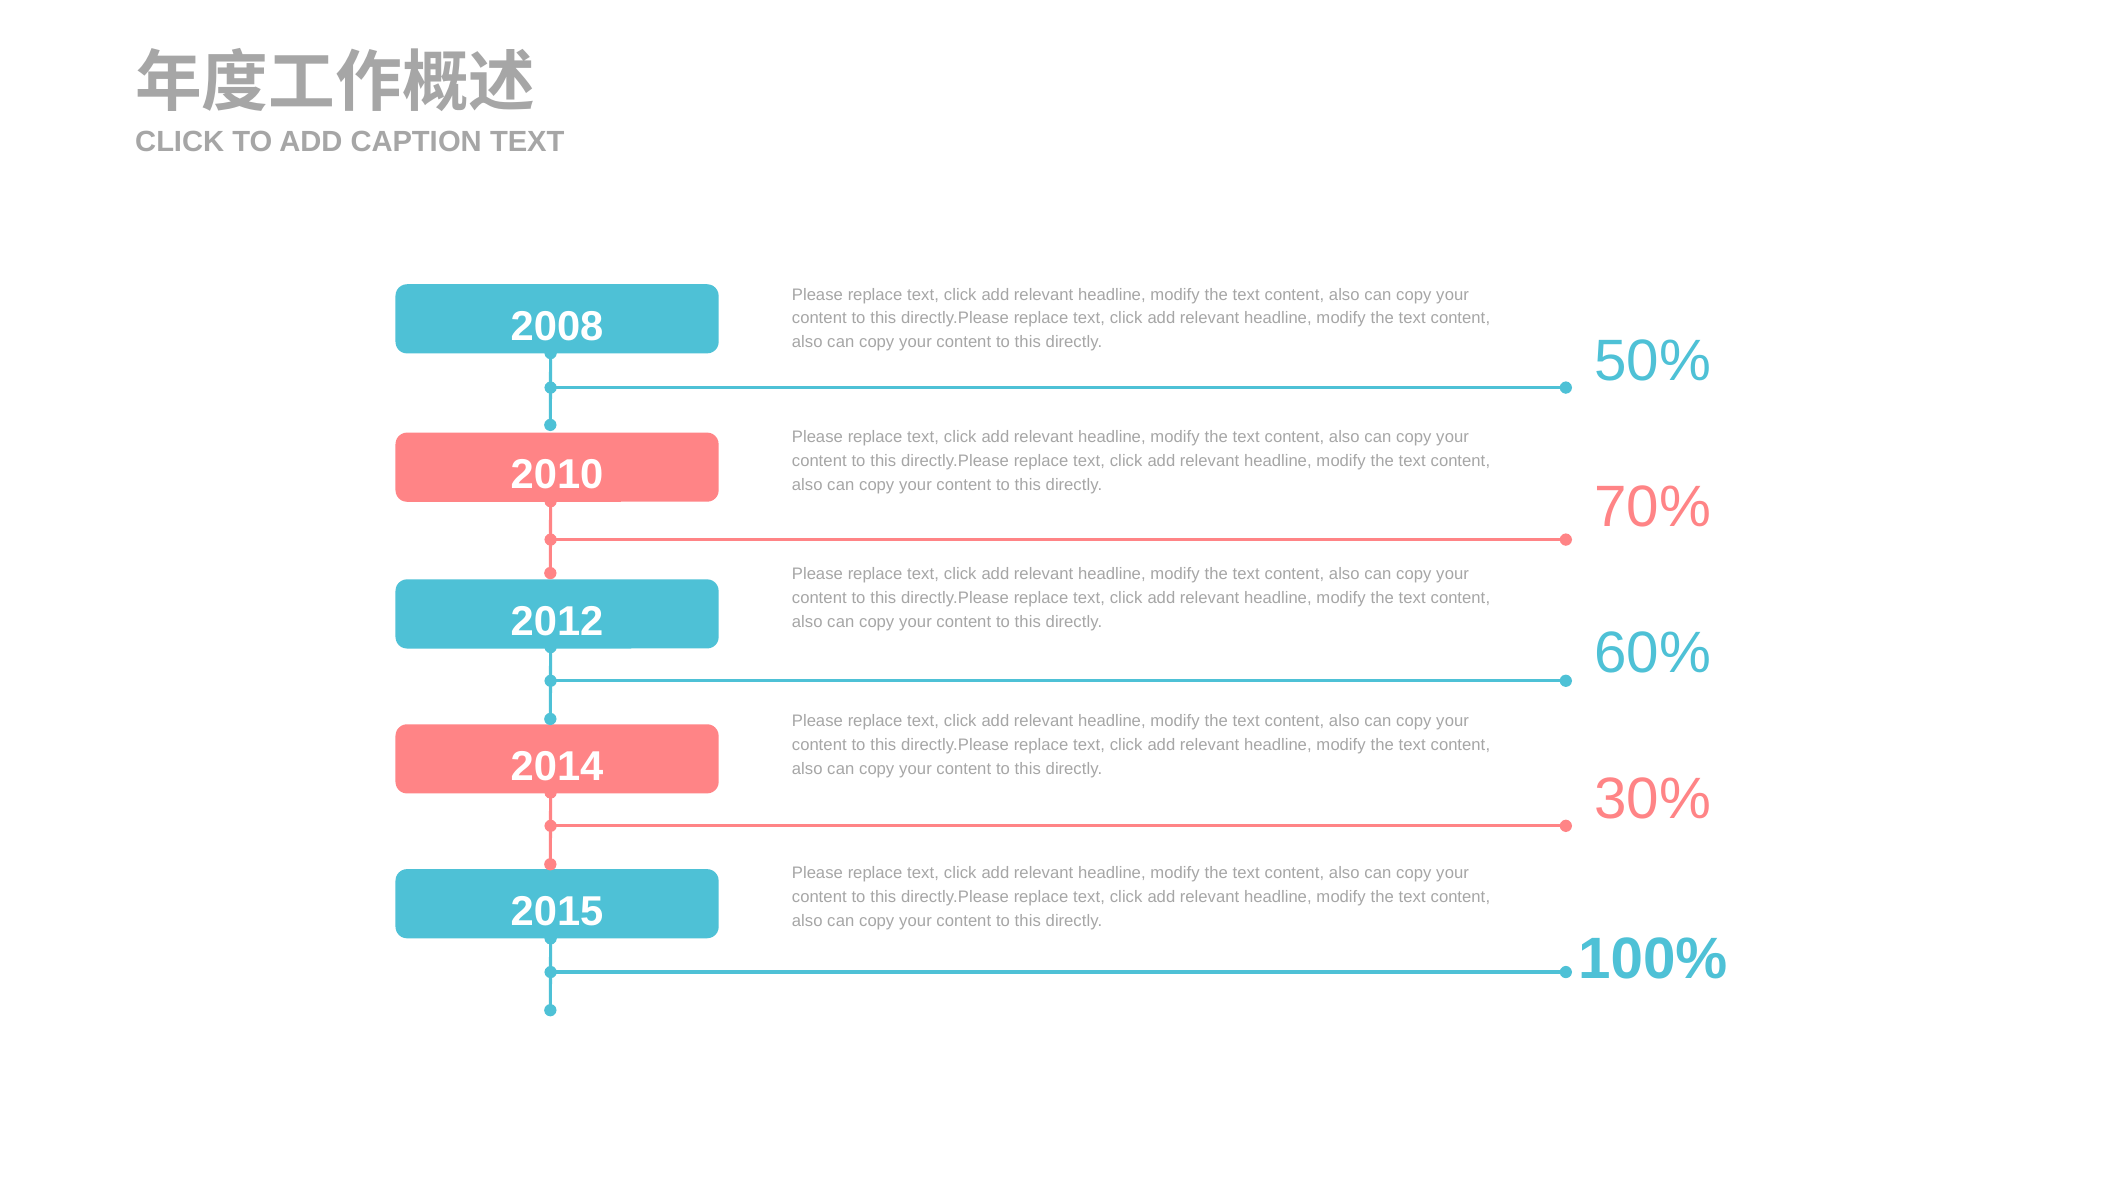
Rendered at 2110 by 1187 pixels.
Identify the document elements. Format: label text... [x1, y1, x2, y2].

text_box CLICK TO ADD CAPTION TEXT [135, 122, 596, 158]
text_box 2015 [394, 868, 720, 940]
text_box 30% [1595, 752, 1710, 839]
text_box 60% [1595, 606, 1710, 693]
text_box 2010 [394, 431, 720, 503]
text_box Please replace text, click add relevant headline, modify the text content, also can copy your content to this directly.Please replace text, click add relevant headline, modify the text content, also can copy your content to this directly. [791, 559, 1525, 632]
text_box 2008 [394, 283, 720, 355]
text_box 70% [1595, 460, 1710, 547]
text_box 2014 [394, 723, 720, 795]
text_box 年度工作概述 [135, 38, 596, 119]
text_box 100% [1578, 897, 1728, 985]
text_box Please replace text, click add relevant headline, modify the text content, also can copy your content to this directly.Please replace text, click add relevant headline, modify the text content, also can copy your content to this directly. [791, 422, 1525, 494]
text_box 2012 [394, 578, 720, 650]
text_box Please replace text, click add relevant headline, modify the text content, also can copy your content to this directly.Please replace text, click add relevant headline, modify the text content, also can copy your content to this directly. [791, 279, 1525, 352]
text_box 50% [1595, 314, 1710, 401]
text_box Please replace text, click add relevant headline, modify the text content, also can copy your content to this directly.Please replace text, click add relevant headline, modify the text content, also can copy your content to this directly. [791, 858, 1525, 930]
text_box Please replace text, click add relevant headline, modify the text content, also can copy your content to this directly.Please replace text, click add relevant headline, modify the text content, also can copy your content to this directly. [791, 706, 1525, 779]
